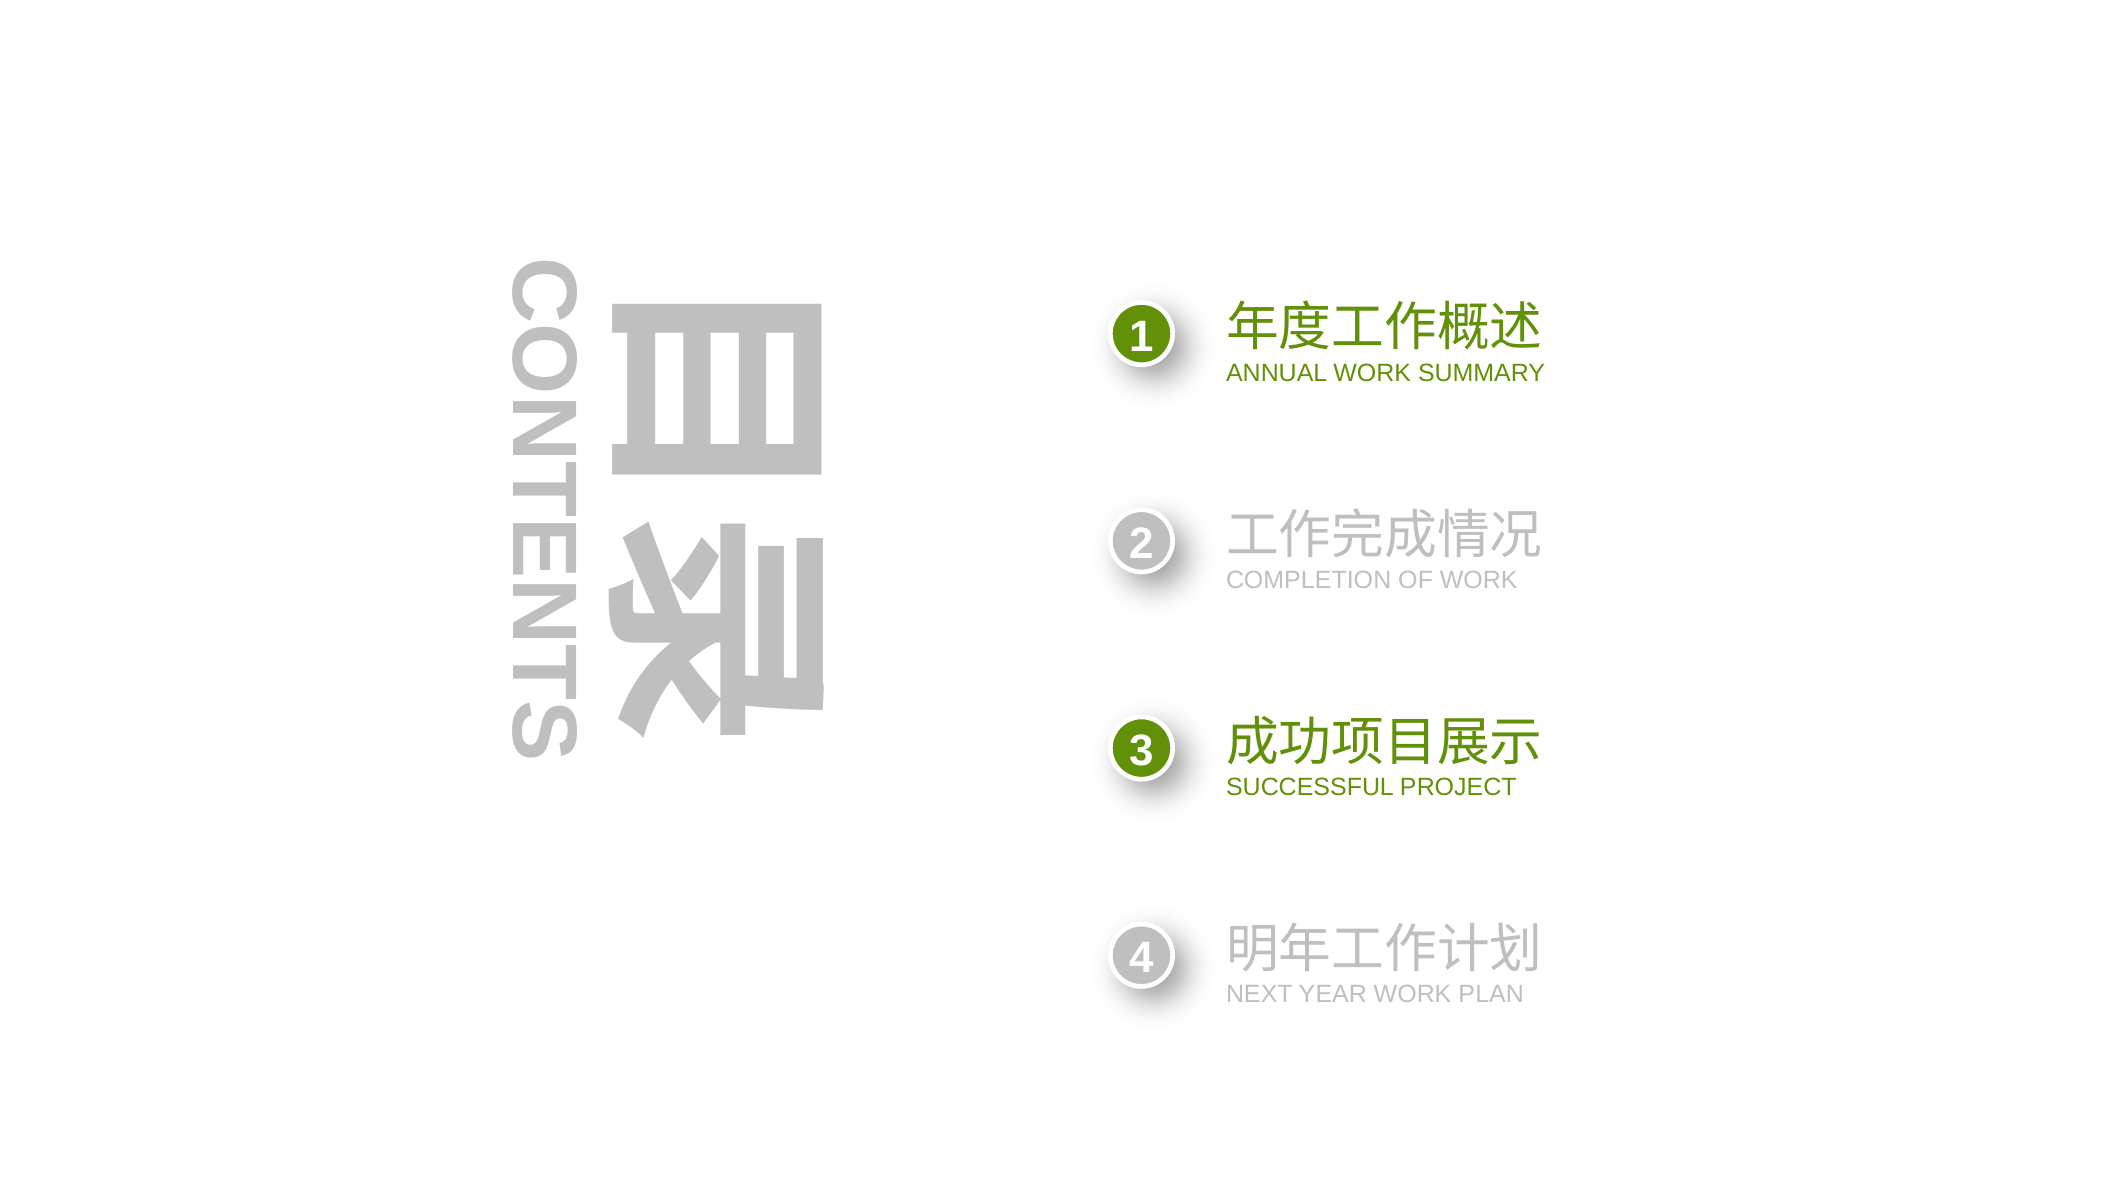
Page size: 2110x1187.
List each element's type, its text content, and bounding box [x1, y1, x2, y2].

text_box 4 [1109, 923, 1174, 988]
text_box 目录 [582, 198, 873, 821]
text_box CONTENTS [495, 239, 606, 781]
text_box 3 [1109, 715, 1174, 781]
text_box 2 [1109, 508, 1174, 574]
text_box 1 [1109, 301, 1174, 366]
